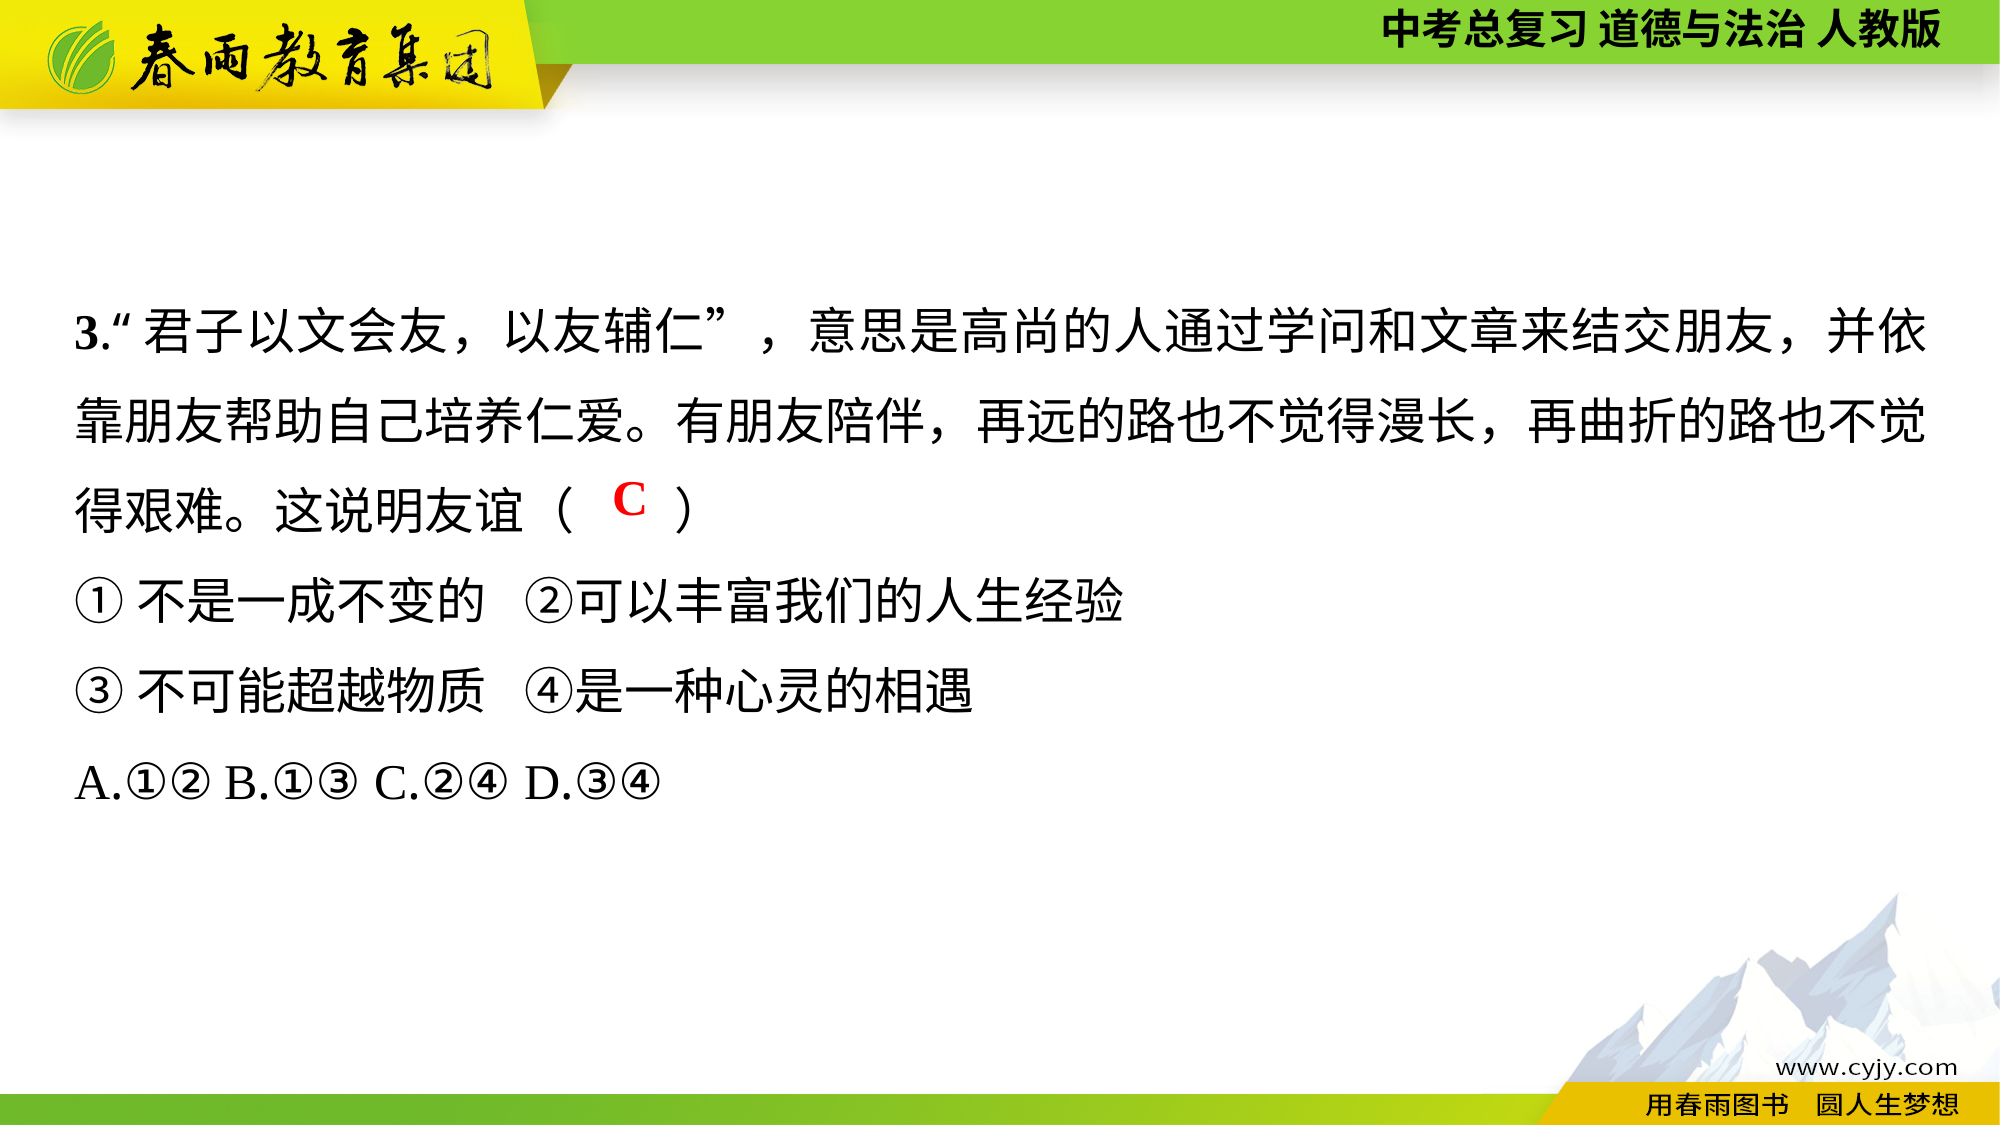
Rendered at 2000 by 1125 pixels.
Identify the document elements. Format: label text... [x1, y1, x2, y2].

text_box C [597, 457, 664, 533]
list 3.“君子以文会友，以友辅仁”，意思是高尚的人通过学问和文章来结交朋友，并依靠朋友帮助自己培养仁爱。有朋友陪伴，再远的路也不觉得漫长，再曲折的路也不觉得艰难。这说明友谊（ ） ①不是一成不变的 ②可以丰富我们的人生经验 ③不可能超越物质 ④是一种心灵的相遇 A.①② B.①③ C.②④ D.③④ [59, 261, 1944, 811]
picture [0, 0, 2000, 1125]
